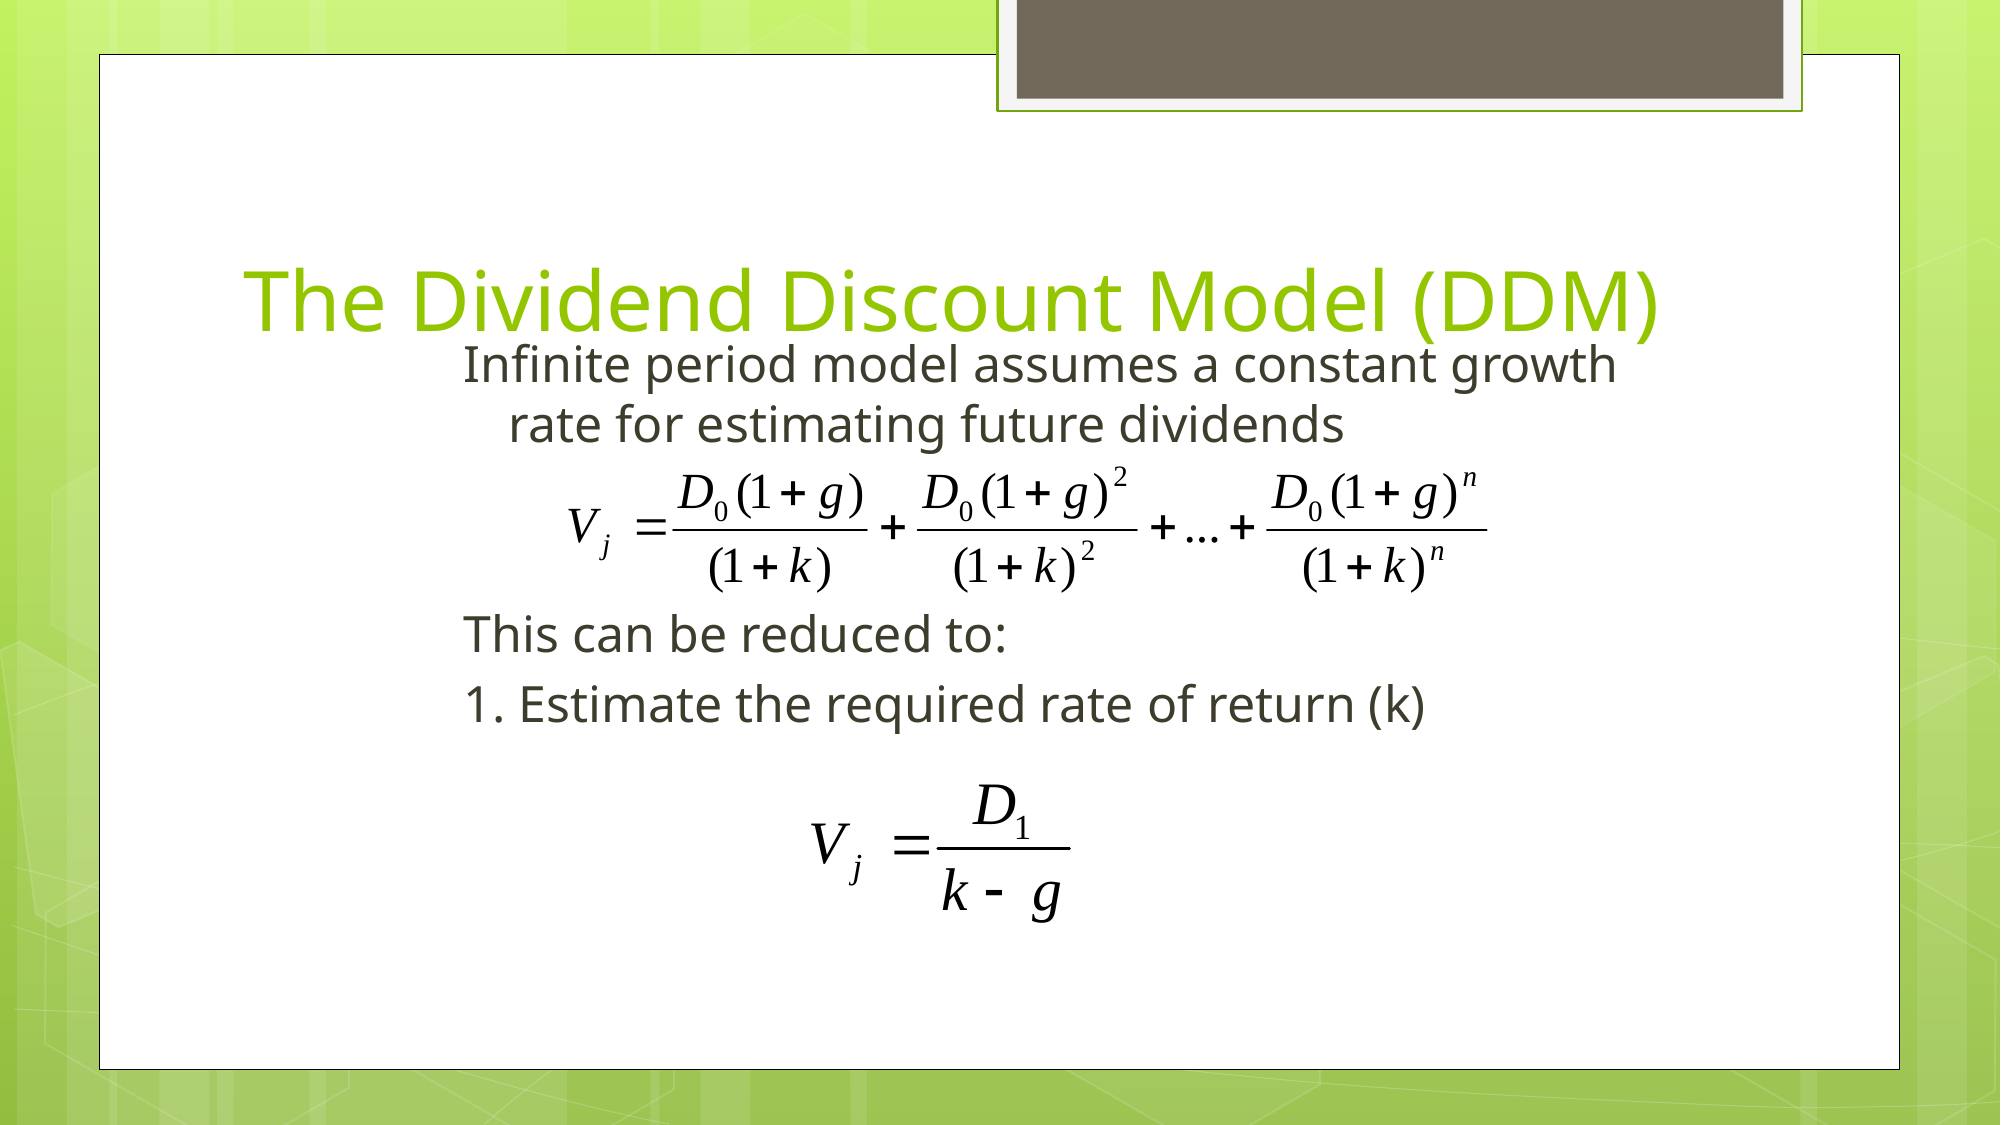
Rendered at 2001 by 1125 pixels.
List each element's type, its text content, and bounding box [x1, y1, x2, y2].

list Infinite period model assumes a constant growth rate for estimating future dividends This can be reduced to: 1. Estimate the required rate of return (k) [437, 324, 1713, 1075]
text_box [562, 453, 1496, 603]
title The Dividend Discount Model (DDM) [228, 168, 1765, 357]
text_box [805, 763, 1078, 931]
